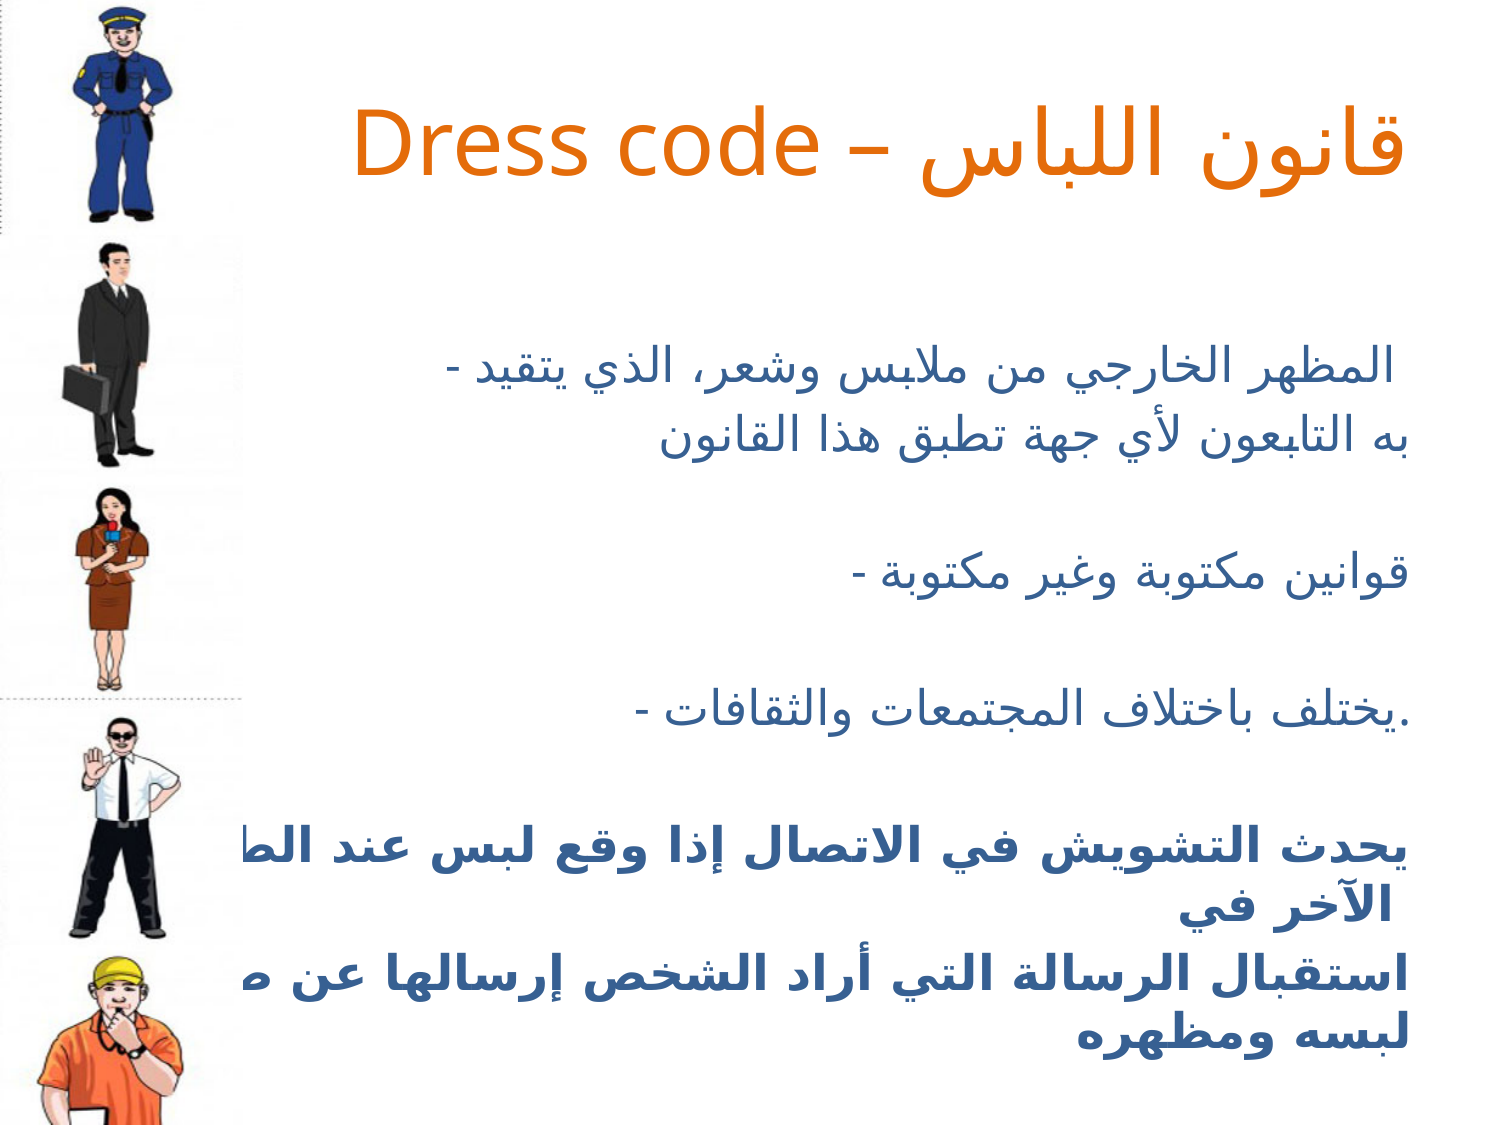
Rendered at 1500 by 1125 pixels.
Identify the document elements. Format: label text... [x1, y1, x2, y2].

title Dress code – قانون اللباس [246, 45, 1425, 233]
list - المظهر الخارجي من ملابس وشعر، الذي يتقيد به التابعون لأي جهة تطبق هذا القانون - قوانين مكتوبة وغير مكتوبة - يختلف باختلاف المجتمعات والثقافات. - يحدث التشويش في الاتصال إذا وقع لبس عند الطرف الآخر في استقبال الرسالة التي أراد الشخص إرسالها عن طريق لبسه ومظهره [246, 326, 1427, 1069]
picture [0, 0, 243, 1125]
